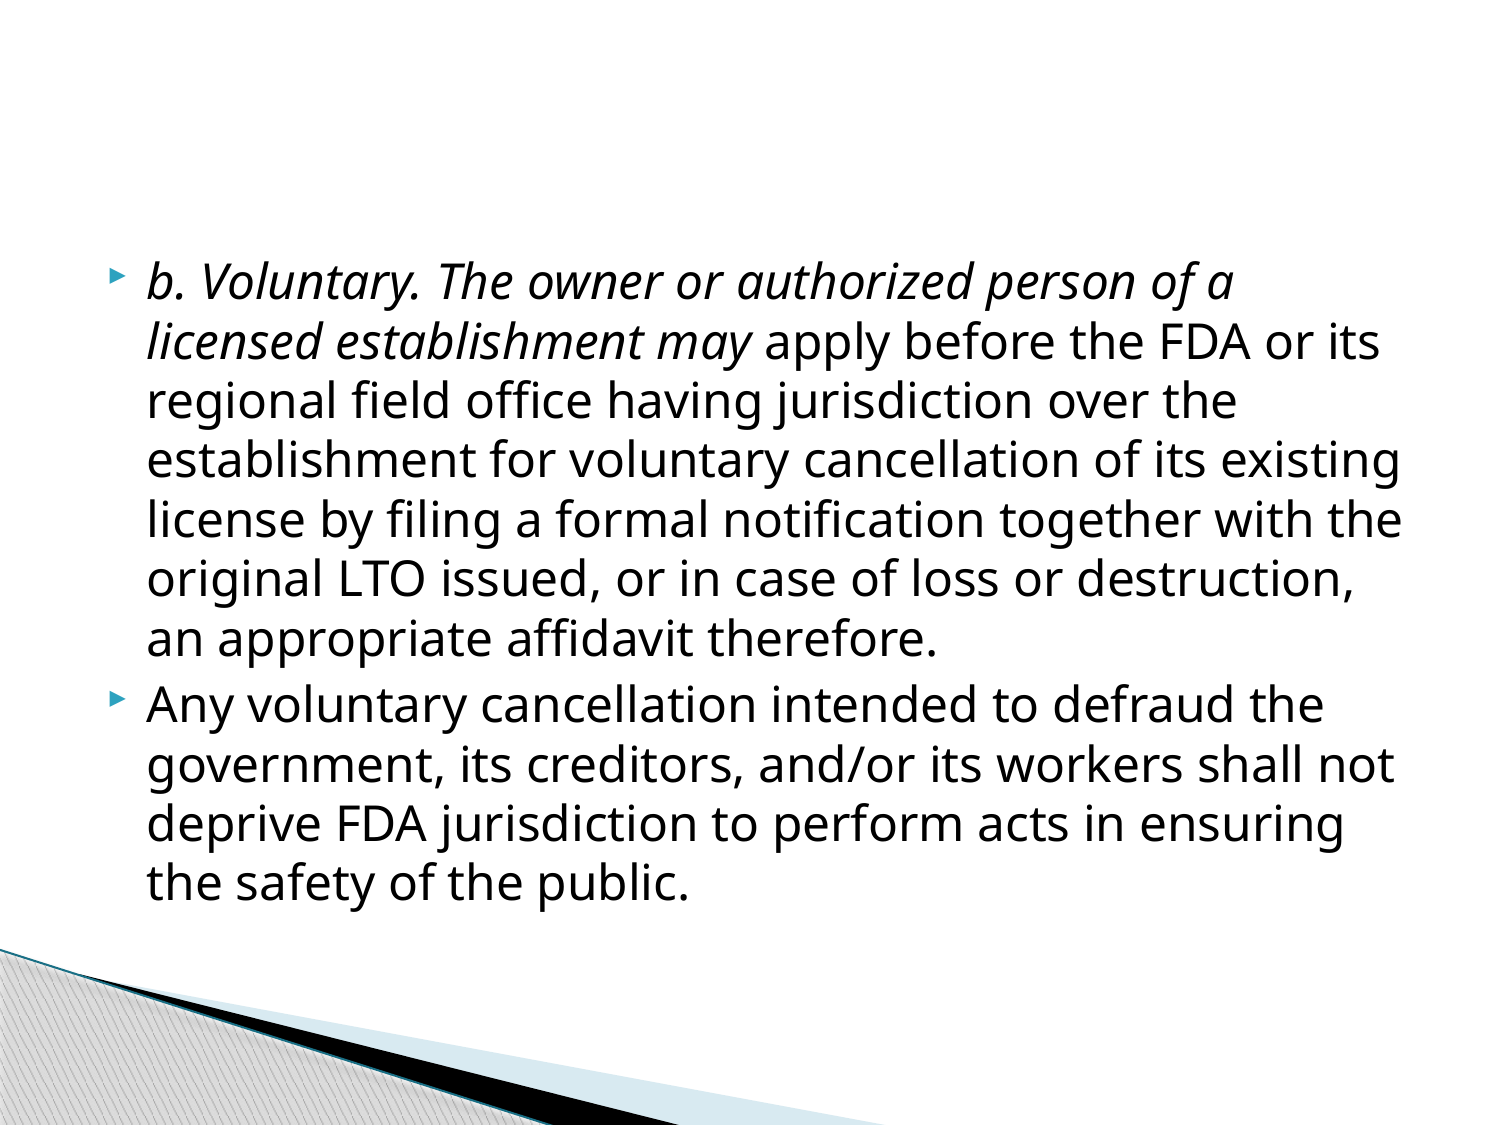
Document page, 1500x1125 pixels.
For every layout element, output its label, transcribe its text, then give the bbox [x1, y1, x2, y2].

list b. Voluntary. The owner or authorized person of a licensed establishment may apply before the FDA or its regional field office having jurisdiction over the establishment for voluntary cancellation of its existing license by filing a formal notification together with the original LTO issued, or in case of loss or destruction, an appropriate affidavit therefore. Any voluntary cancellation intended to defraud the government, its creditors, and/or its workers shall not deprive FDA jurisdiction to perform acts in ensuring the safety of the public. [75, 243, 1425, 986]
